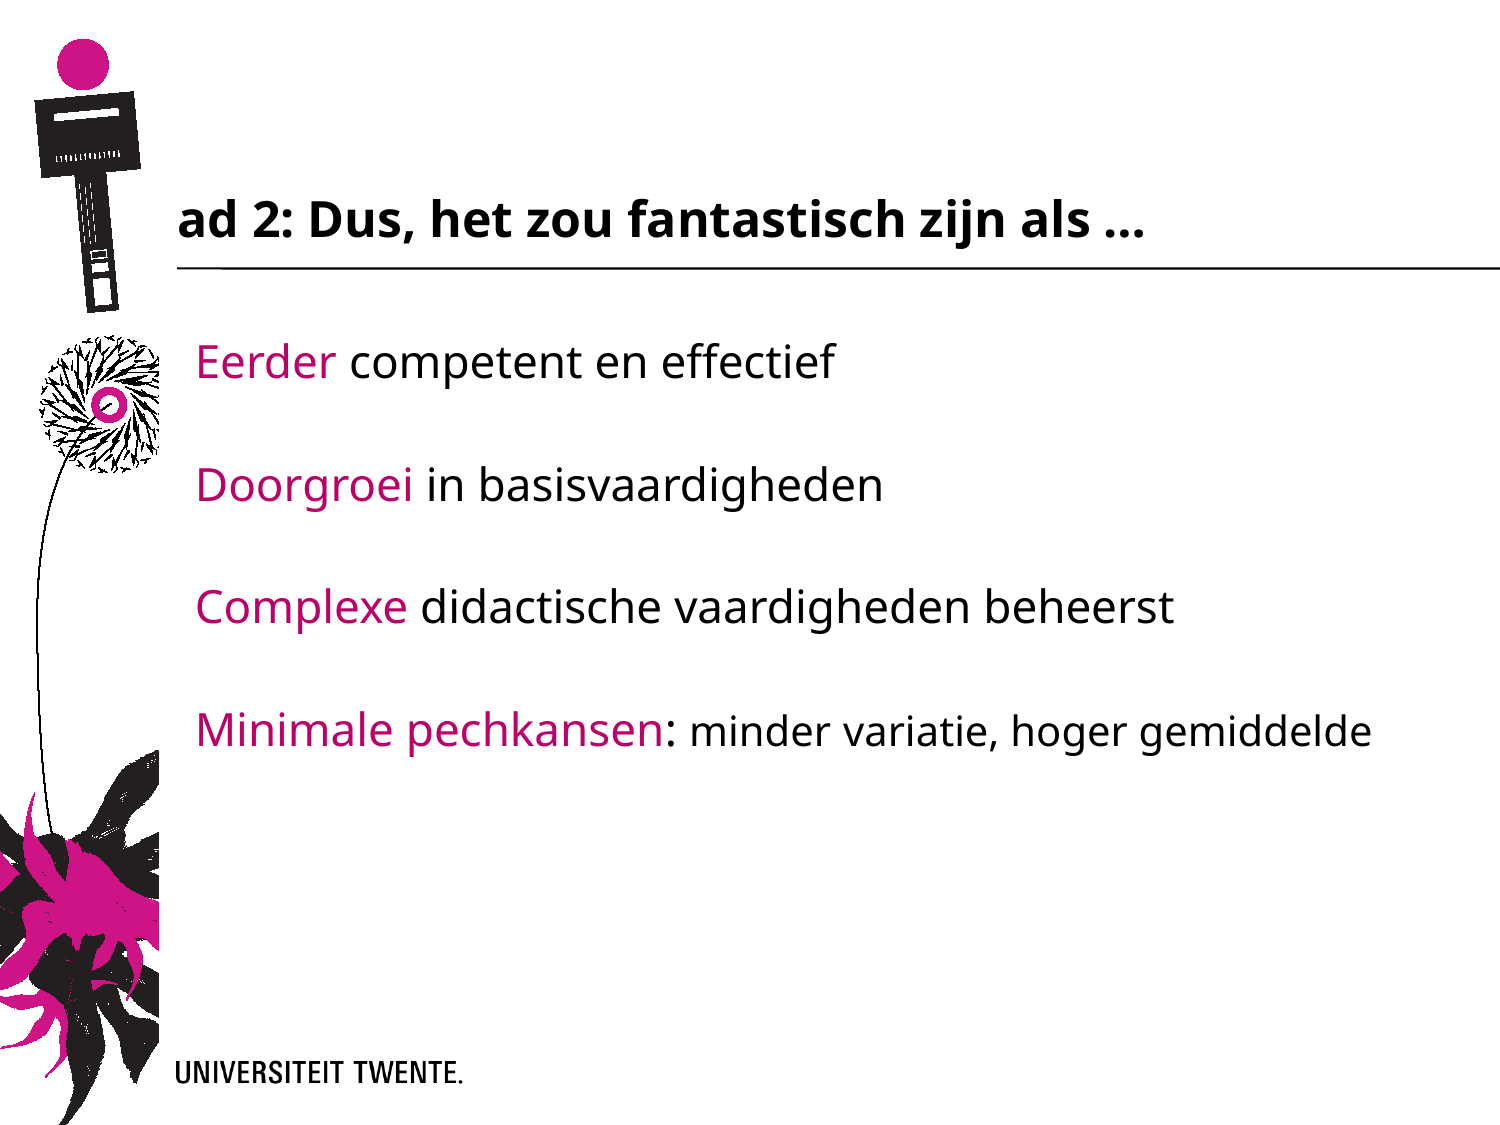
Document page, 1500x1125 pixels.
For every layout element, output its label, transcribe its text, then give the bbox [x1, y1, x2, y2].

title ad 2: Dus, het zou fantastisch zijn als … [177, 59, 1458, 248]
list Eerder competent en effectief Doorgroei in basisvaardigheden Complexe didactische vaardigheden beheerst Minimale pechkansen: minder variatie, hoger gemiddelde [194, 267, 1500, 988]
picture [0, 0, 482, 1125]
